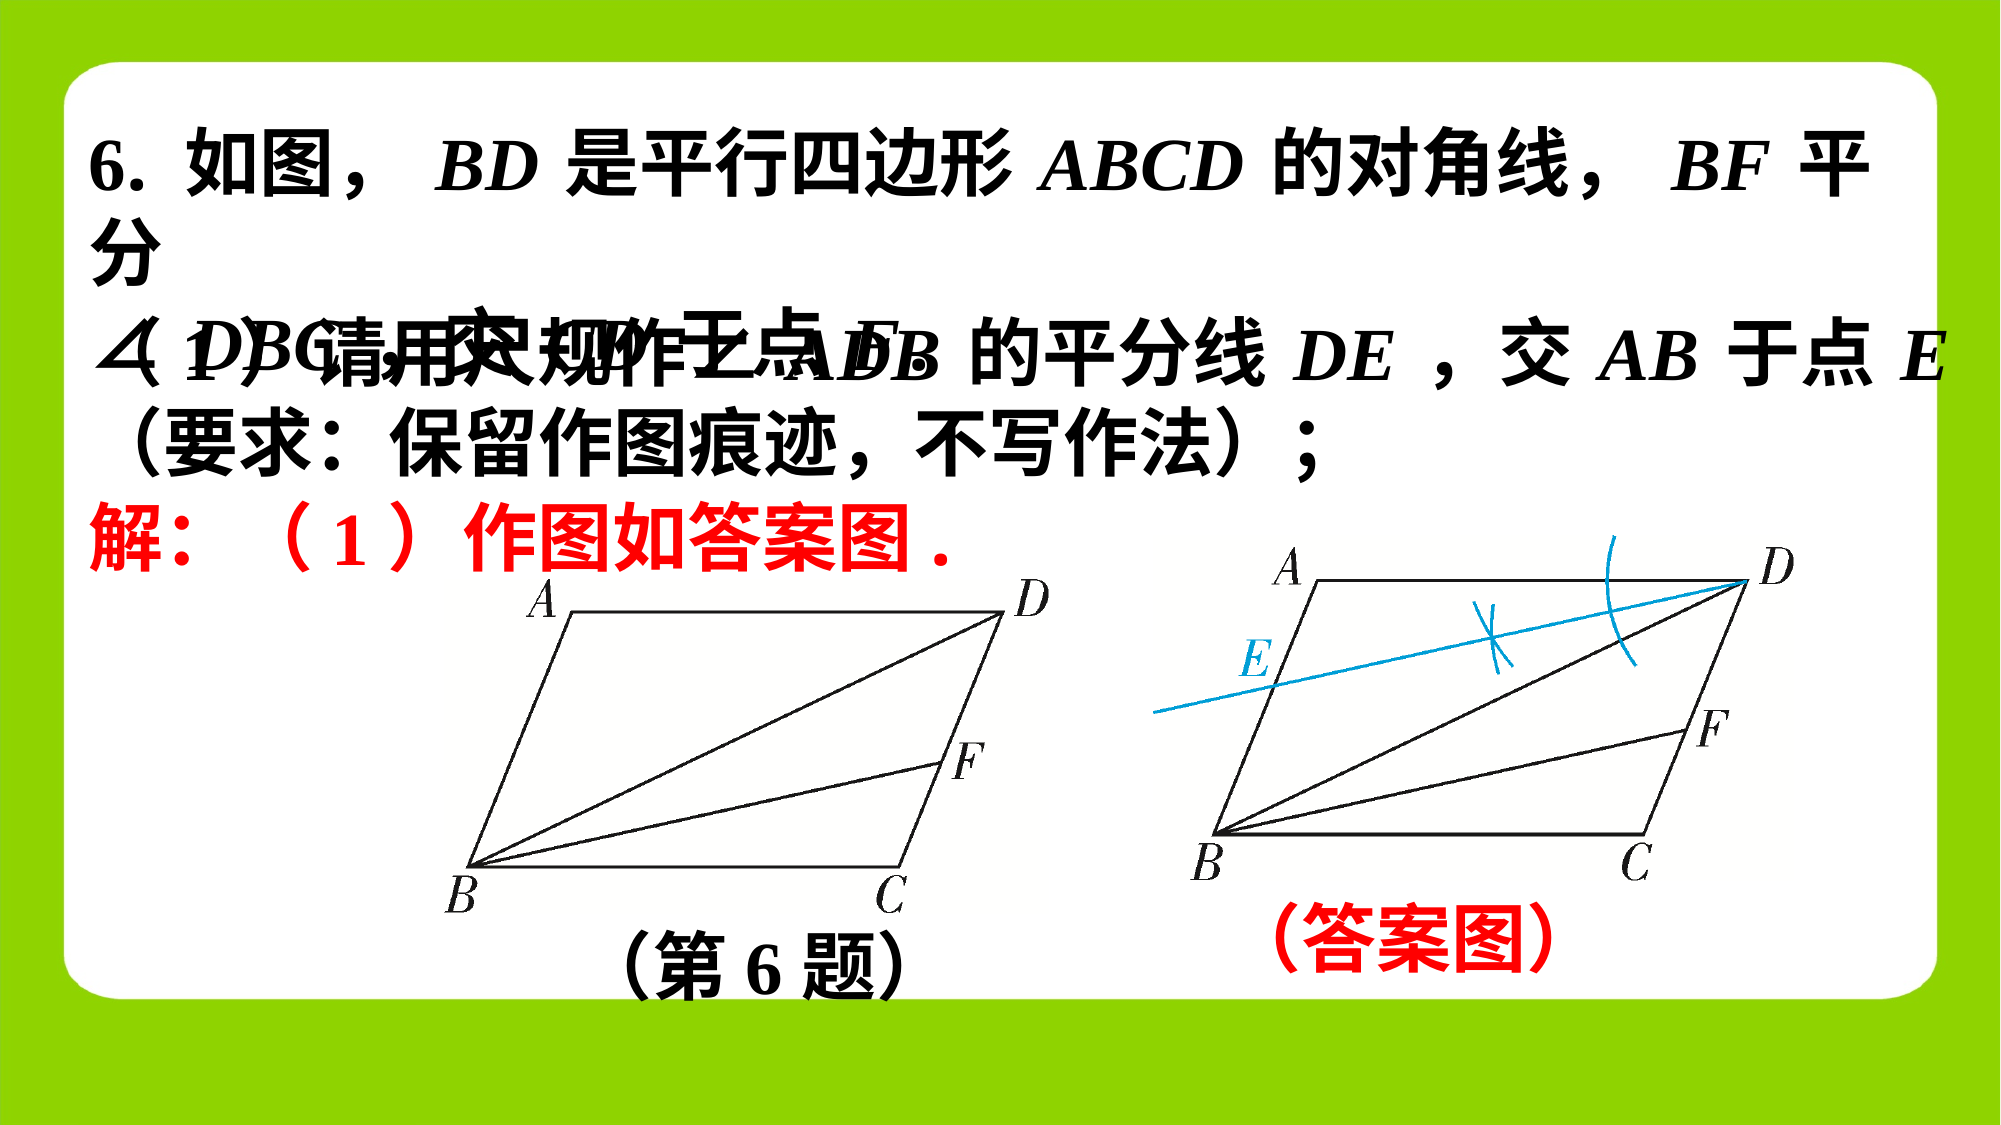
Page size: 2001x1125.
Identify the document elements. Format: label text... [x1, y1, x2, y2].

text_box 6. 如图，BD是平行四边形ABCD的对角线，BF平分 ∠DBC，交CD于点F. [88, 115, 1912, 297]
text_box （答案图） [1226, 891, 1607, 983]
text_box （1）请用尺规作∠ADB的平分线DE，交AB于点E （要求：保留作图痕迹，不写作法）； [88, 305, 1974, 487]
text_box 解：（1）作图如答案图. [88, 490, 925, 582]
picture [0, 0, 2001, 1125]
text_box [444, 579, 1049, 1010]
